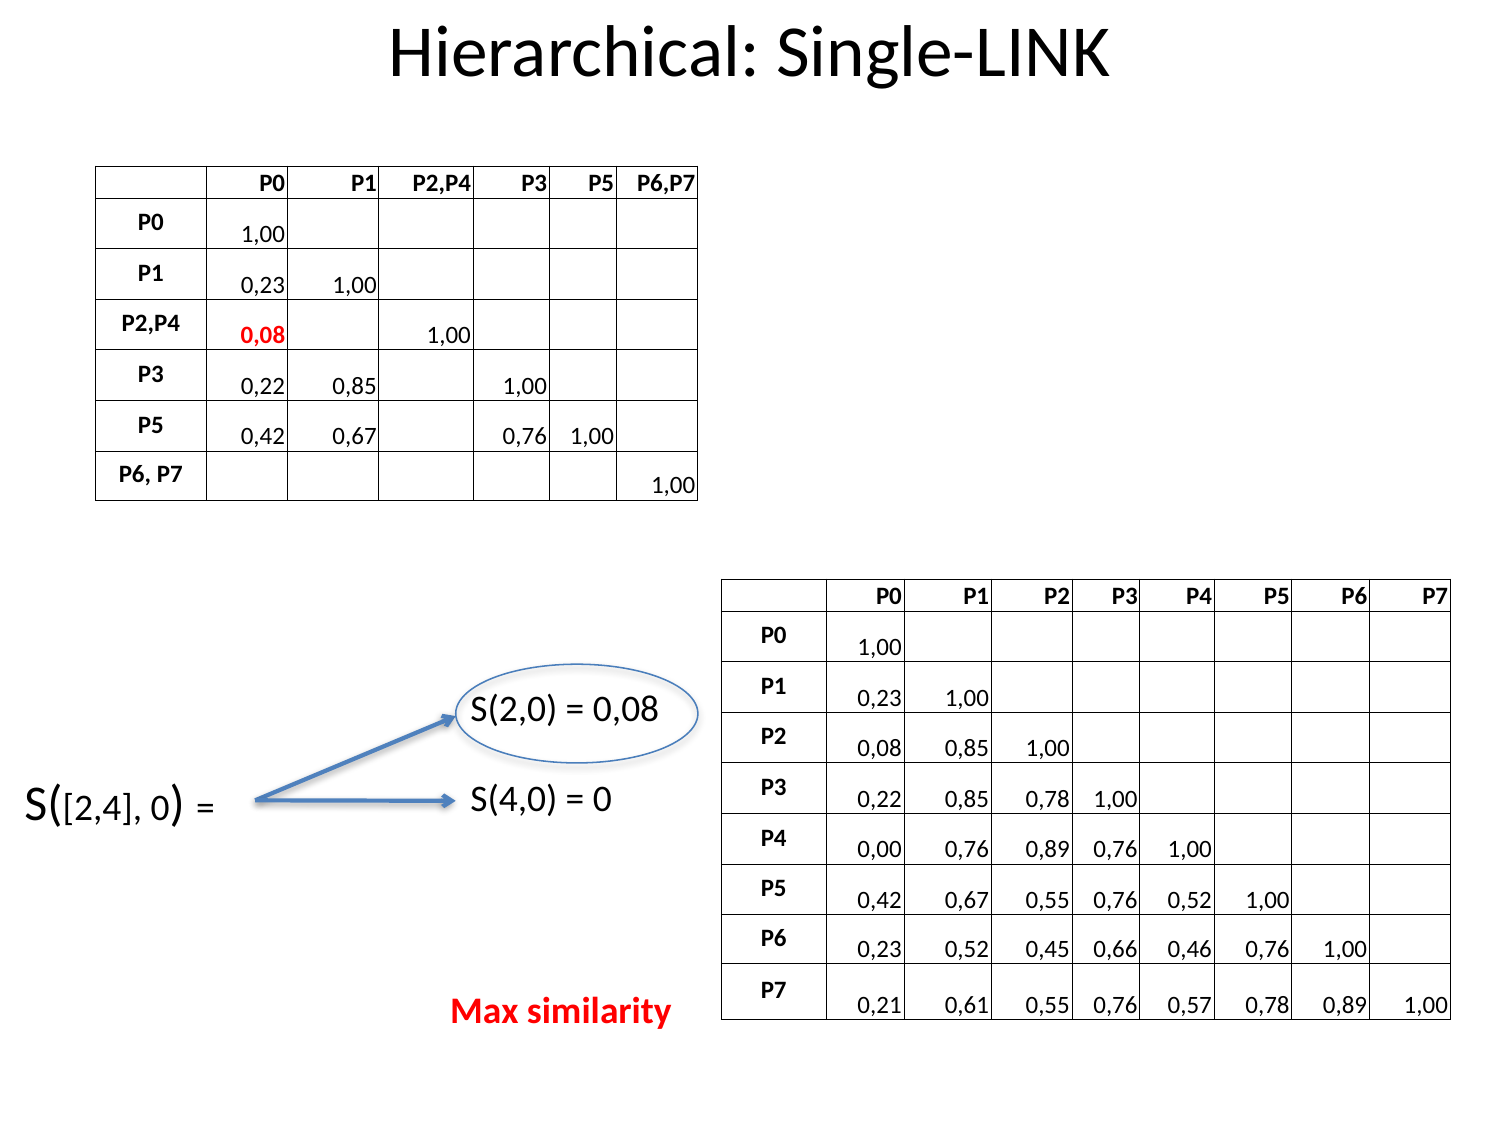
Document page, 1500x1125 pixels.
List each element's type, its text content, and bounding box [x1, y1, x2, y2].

table_cell 0,67 [905, 865, 991, 914]
table_cell 0,45 [992, 915, 1072, 963]
table_cell [992, 662, 1072, 712]
table_header P6 [1292, 580, 1369, 611]
table_cell 1,00 [905, 662, 991, 712]
table_cell 0,66 [1073, 915, 1139, 963]
table_cell [1215, 763, 1291, 813]
table_cell [905, 612, 991, 661]
table_cell [1370, 915, 1450, 963]
table_cell [1140, 662, 1214, 712]
table_cell 0,52 [1140, 865, 1214, 914]
table_cell [550, 199, 616, 248]
table_header P4 [1140, 580, 1214, 611]
table_header P7 [1370, 580, 1450, 611]
table_cell [617, 300, 697, 349]
table_cell P4 [722, 814, 826, 864]
table_header P2,P4 [379, 167, 473, 198]
table_cell 0,67 [288, 401, 378, 451]
table_cell [474, 249, 549, 299]
text_box Max similarity [435, 979, 711, 1039]
table_cell P6 [722, 915, 826, 963]
table_header P0 [207, 167, 287, 198]
table_cell P5 [96, 401, 206, 451]
table_cell [1215, 713, 1291, 762]
table_cell 0,57 [455, 725, 697, 805]
table_cell 0,57 [1140, 964, 1214, 1019]
table_cell 1,00 [288, 249, 378, 299]
table_cell [550, 300, 616, 349]
table_cell P5 [722, 865, 826, 914]
table_header [96, 167, 206, 198]
table_cell [379, 452, 473, 500]
table_cell [550, 350, 616, 400]
table_cell 0,61 [905, 964, 991, 1019]
table_cell [550, 249, 616, 299]
table_cell 1,00 [1370, 964, 1450, 1019]
text_box [454, 663, 699, 764]
table_cell [1140, 713, 1214, 762]
table_cell P1 [96, 249, 206, 299]
table_cell 1,00 [1140, 814, 1214, 864]
table_cell [379, 249, 473, 299]
table_cell 1,00 [1215, 865, 1291, 914]
table_cell [617, 350, 697, 400]
table_header [722, 580, 826, 611]
table_cell 1,00 [207, 199, 287, 248]
table_cell 0,55 [992, 865, 1072, 914]
table_cell P3 [722, 763, 826, 813]
table_header P5 [550, 167, 616, 198]
table_cell [1140, 763, 1214, 813]
table_cell [379, 401, 473, 451]
table_header P1 [288, 167, 378, 198]
table_cell 0,23 [827, 662, 904, 712]
table_cell 0,22 [827, 763, 904, 813]
table_cell [1073, 713, 1139, 762]
table_cell [617, 249, 697, 299]
table_cell 0,00 [827, 814, 904, 864]
table_cell [379, 199, 473, 248]
table_cell 0,23 [207, 249, 287, 299]
table_cell 0,89 [1292, 964, 1369, 1019]
table_cell 0,85 [905, 713, 991, 762]
table_cell [288, 452, 378, 500]
table_header P3 [474, 167, 549, 198]
table_cell [1370, 612, 1450, 661]
table_cell [617, 401, 697, 451]
text_box S(2,0) = 0,08 S(4,0) = 0 [455, 677, 721, 917]
table_cell P2,P4 [96, 300, 206, 349]
table_cell [1140, 612, 1214, 661]
table_cell [288, 300, 378, 349]
table_cell [1215, 662, 1291, 712]
table_cell [617, 199, 697, 248]
table_cell [1292, 763, 1369, 813]
table_cell [1292, 612, 1369, 661]
title Hierarchical: Single-LINK [75, 0, 1425, 99]
table_cell [1073, 662, 1139, 712]
table_cell 0,21 [827, 964, 904, 1019]
table_cell [550, 452, 616, 500]
table_cell 1,00 [827, 612, 904, 661]
table_cell 0,08 [827, 713, 904, 762]
table_cell P0 [96, 199, 206, 248]
table_cell 0,08 [207, 300, 287, 349]
table_cell [1073, 612, 1139, 661]
table_cell 1,00 [992, 713, 1072, 762]
table_cell 0,76 [1073, 814, 1139, 864]
table_cell [379, 350, 473, 400]
table_cell 1,00 [617, 452, 697, 500]
table_cell 1,00 [1292, 915, 1369, 963]
table_cell [474, 199, 549, 248]
table_cell [1215, 814, 1291, 864]
table_cell 0,89 [992, 814, 1072, 864]
table_cell 1,00 [550, 401, 616, 451]
table_cell P3 [96, 350, 206, 400]
table_cell [1370, 865, 1450, 914]
table_cell 0,42 [827, 865, 904, 914]
table_cell [1292, 814, 1369, 864]
table_cell [1370, 763, 1450, 813]
table_cell [207, 452, 287, 500]
table_cell 0,78 [1215, 964, 1291, 1019]
table_cell 0,76 [905, 814, 991, 864]
table_cell [1292, 713, 1369, 762]
table_header P3 [1073, 580, 1139, 611]
table_cell [1292, 865, 1369, 914]
table_cell P7 [722, 964, 826, 1019]
text_box S([2,4], 0) = [9, 762, 256, 838]
table_cell 0,55 [992, 964, 1072, 1019]
table_cell [1215, 612, 1291, 661]
table_cell 0,85 [905, 763, 991, 813]
table_cell 0,76 [1215, 915, 1291, 963]
table_cell P1 [722, 662, 826, 712]
table_cell P0 [722, 612, 826, 661]
table_cell 1,00 [1073, 763, 1139, 813]
table_cell 0,22 [207, 350, 287, 400]
table_cell 1,00 [379, 300, 473, 349]
table_cell 0,76 [1073, 964, 1139, 1019]
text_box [247, 715, 456, 800]
table_cell 0,42 [207, 401, 287, 451]
table_cell P2 [722, 713, 826, 762]
table_cell 0,78 [992, 763, 1072, 813]
table_header P0 [827, 580, 904, 611]
table_header P1 [905, 580, 991, 611]
table_header P5 [1215, 580, 1291, 611]
table_cell 0,76 [474, 401, 549, 451]
table_cell 0,22 [455, 706, 701, 808]
table_cell 0,23 [827, 915, 904, 963]
table_cell [1292, 662, 1369, 712]
table_cell [1370, 814, 1450, 864]
table_cell 0,85 [288, 350, 378, 400]
table_cell [474, 452, 549, 500]
table_cell 1,00 [474, 350, 549, 400]
table_header P6,P7 [617, 167, 697, 198]
table_cell 0,76 [1073, 865, 1139, 914]
table_header P2 [992, 580, 1072, 611]
table_cell 0,46 [1140, 915, 1214, 963]
table_cell P6, P7 [96, 452, 206, 500]
table_cell [288, 199, 378, 248]
table_cell [474, 300, 549, 349]
table_cell 0,52 [905, 915, 991, 963]
table_cell [992, 612, 1072, 661]
table_cell [1370, 662, 1450, 712]
table_cell [1370, 713, 1450, 762]
